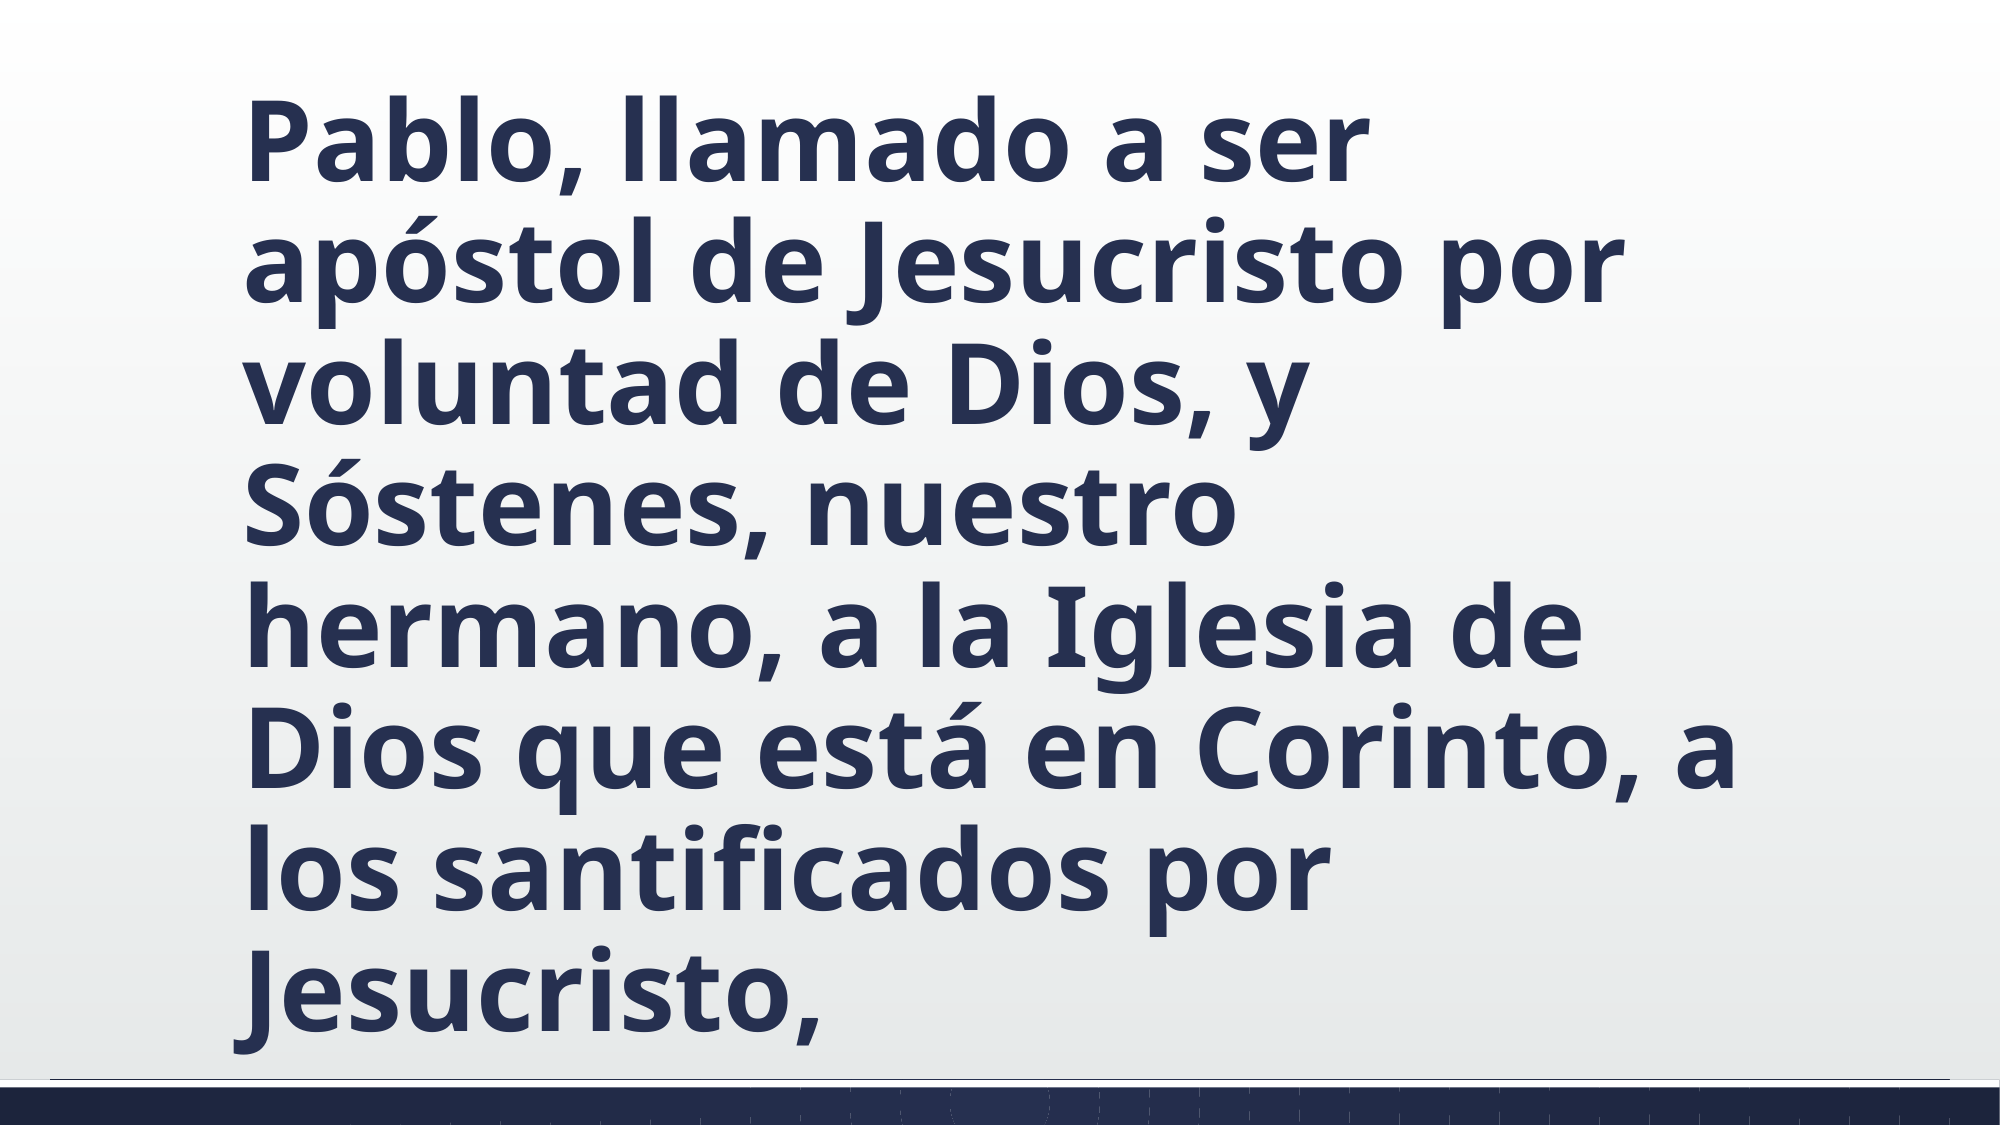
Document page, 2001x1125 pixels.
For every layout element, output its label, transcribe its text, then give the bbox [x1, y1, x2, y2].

list Pablo, llamado a ser apóstol de Jesucristo por voluntad de Dios, y Sóstenes, nuestro hermano, a la Iglesia de Dios que está en Corinto, a los santificados por Jesucristo, [219, 76, 1780, 990]
